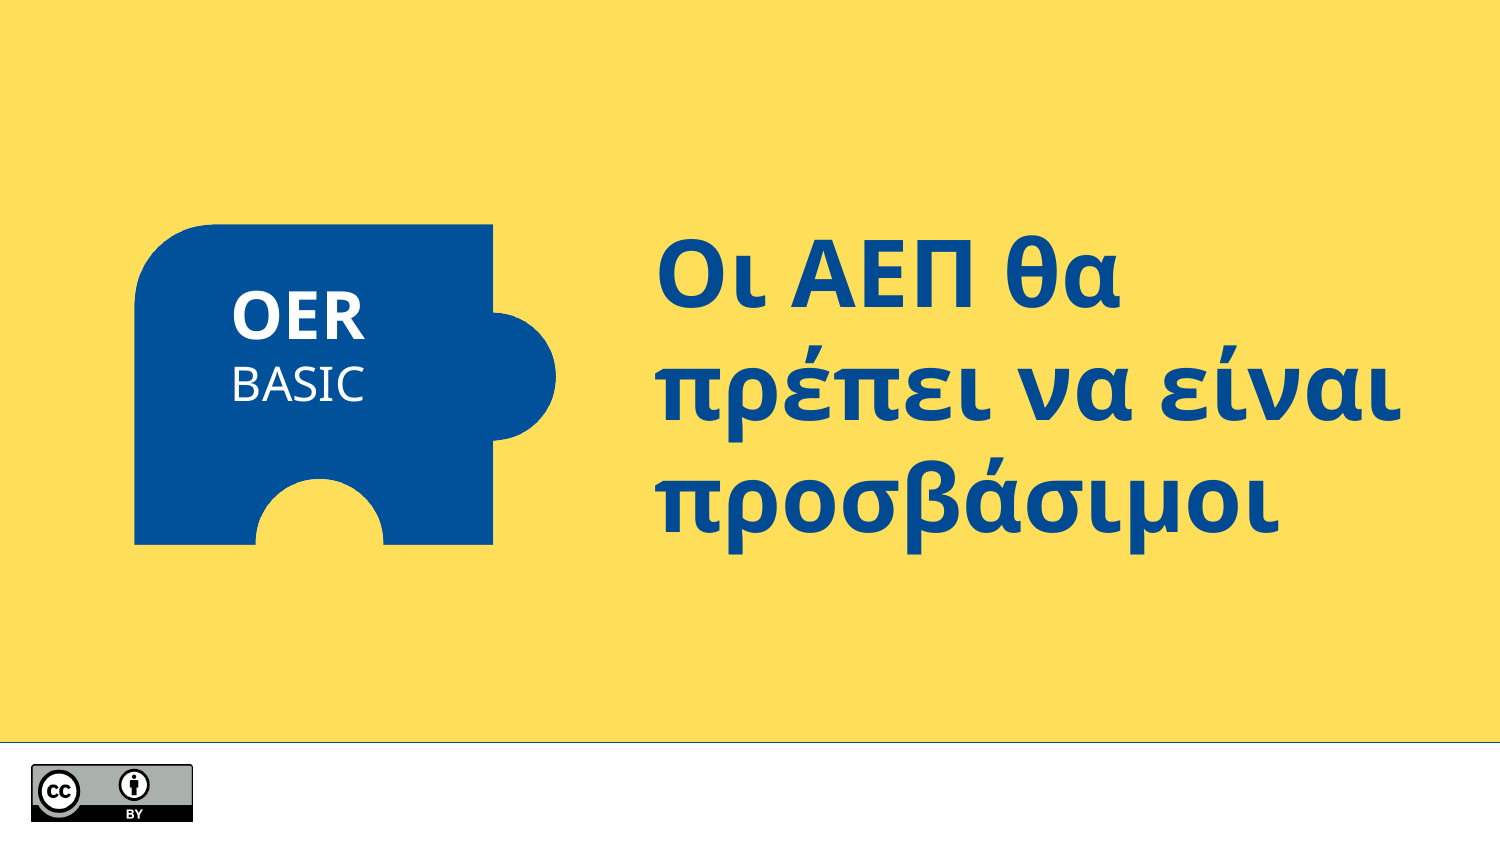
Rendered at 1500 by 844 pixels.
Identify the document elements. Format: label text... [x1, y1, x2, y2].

text_box Οι ΑΕΠ θα πρέπει να είναι προσβάσιμοι [639, 199, 1427, 567]
text_box [0, 750, 1500, 844]
picture [31, 764, 193, 822]
picture [133, 224, 556, 545]
